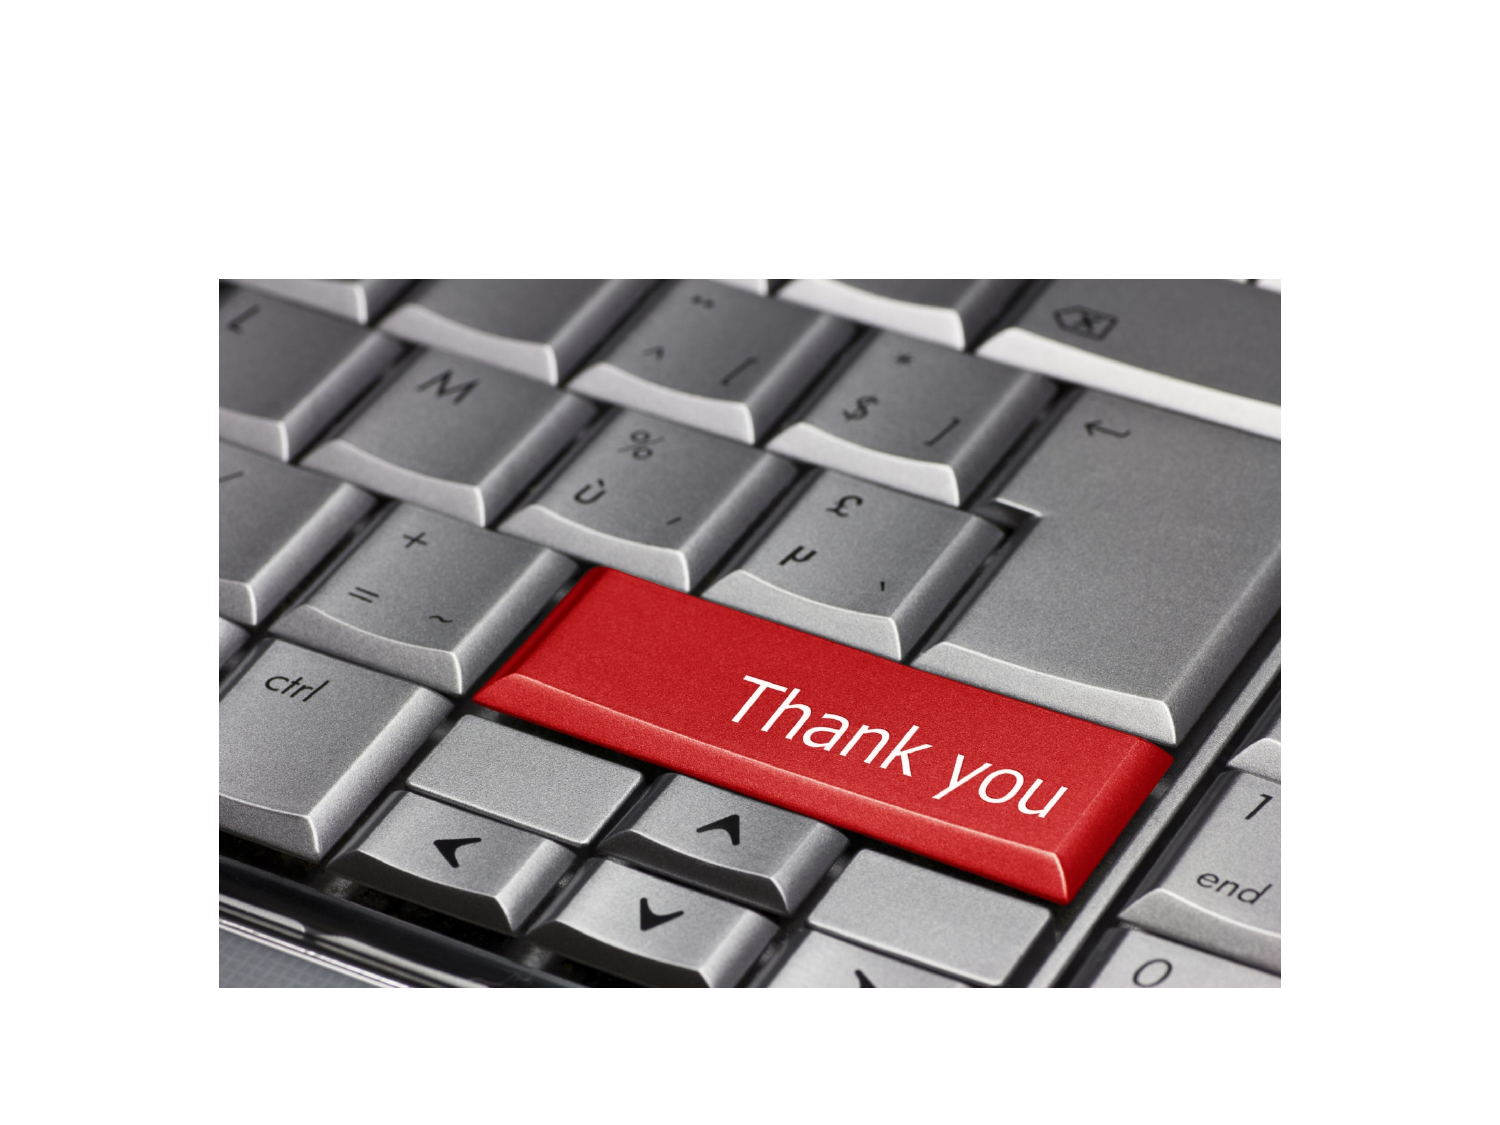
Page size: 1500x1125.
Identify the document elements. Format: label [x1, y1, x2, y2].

list [219, 279, 1281, 988]
